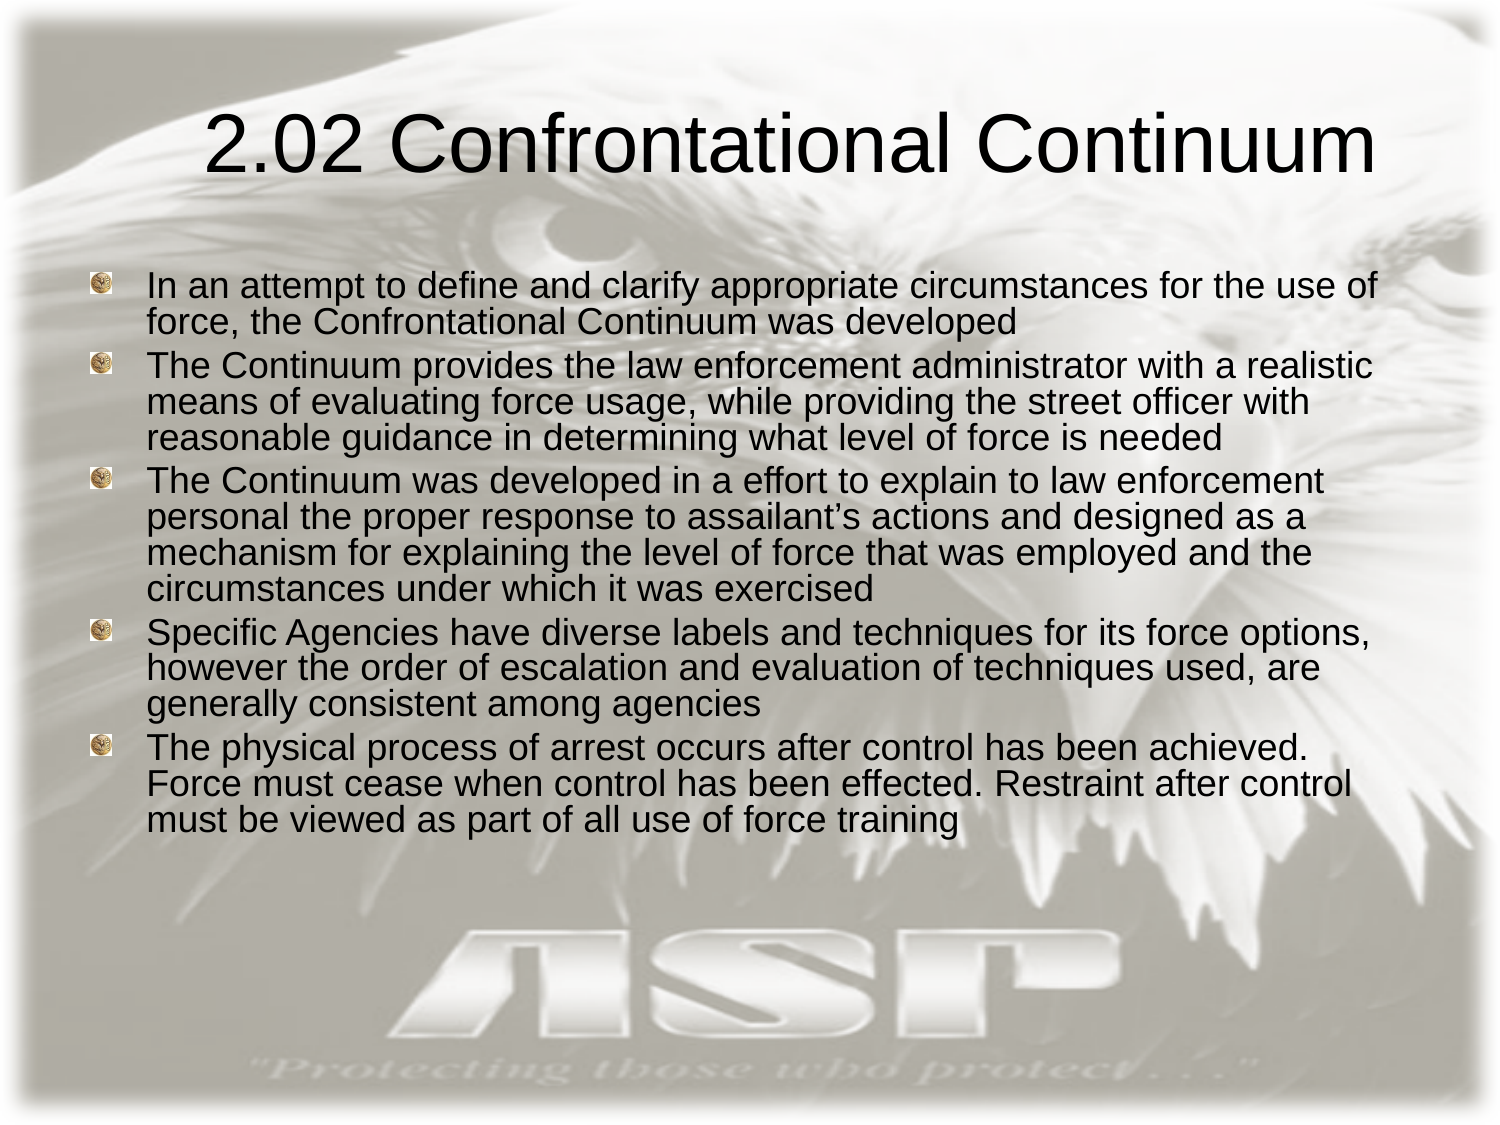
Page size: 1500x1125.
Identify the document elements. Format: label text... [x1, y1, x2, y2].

list In an attempt to define and clarify appropriate circumstances for the use of force, the Confrontational Continuum was developed The Continuum provides the law enforcement administrator with a realistic means of evaluating force usage, while providing the street officer with reasonable guidance in determining what level of force is needed The Continuum was developed in a effort to explain to law enforcement personal the proper response to assailant’s actions and designed as a mechanism for explaining the level of force that was employed and the circumstances under which it was exercised Specific Agencies have diverse labels and techniques for its force options, however the order of escalation and evaluation of techniques used, are generally consistent among agencies The physical process of arrest occurs after control has been achieved. Force must cease when control has been effected. Restraint after control must be viewed as part of all use of force training [75, 262, 1425, 1005]
picture [90, 272, 112, 294]
picture [90, 352, 112, 374]
picture [90, 619, 112, 641]
picture [90, 734, 112, 756]
title 2.02 Confrontational Continuum [62, 45, 1450, 233]
picture [90, 467, 112, 489]
